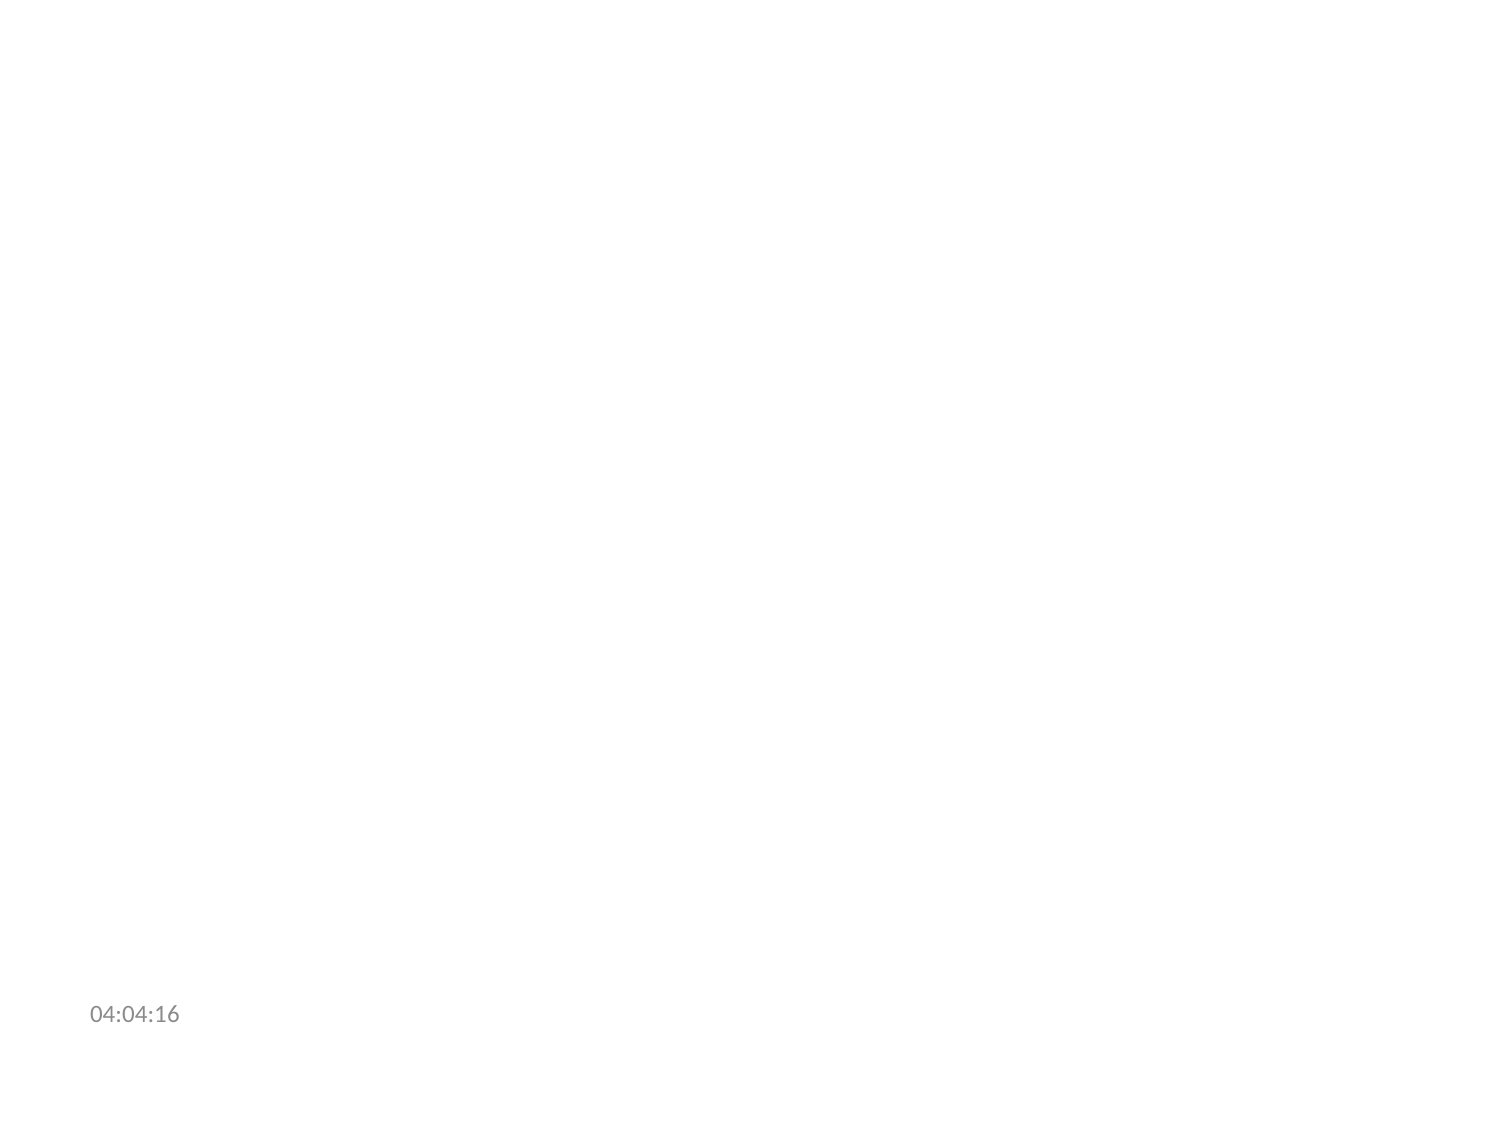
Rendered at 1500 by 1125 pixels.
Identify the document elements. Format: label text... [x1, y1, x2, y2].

text_box 15:35:09 [75, 982, 425, 1043]
